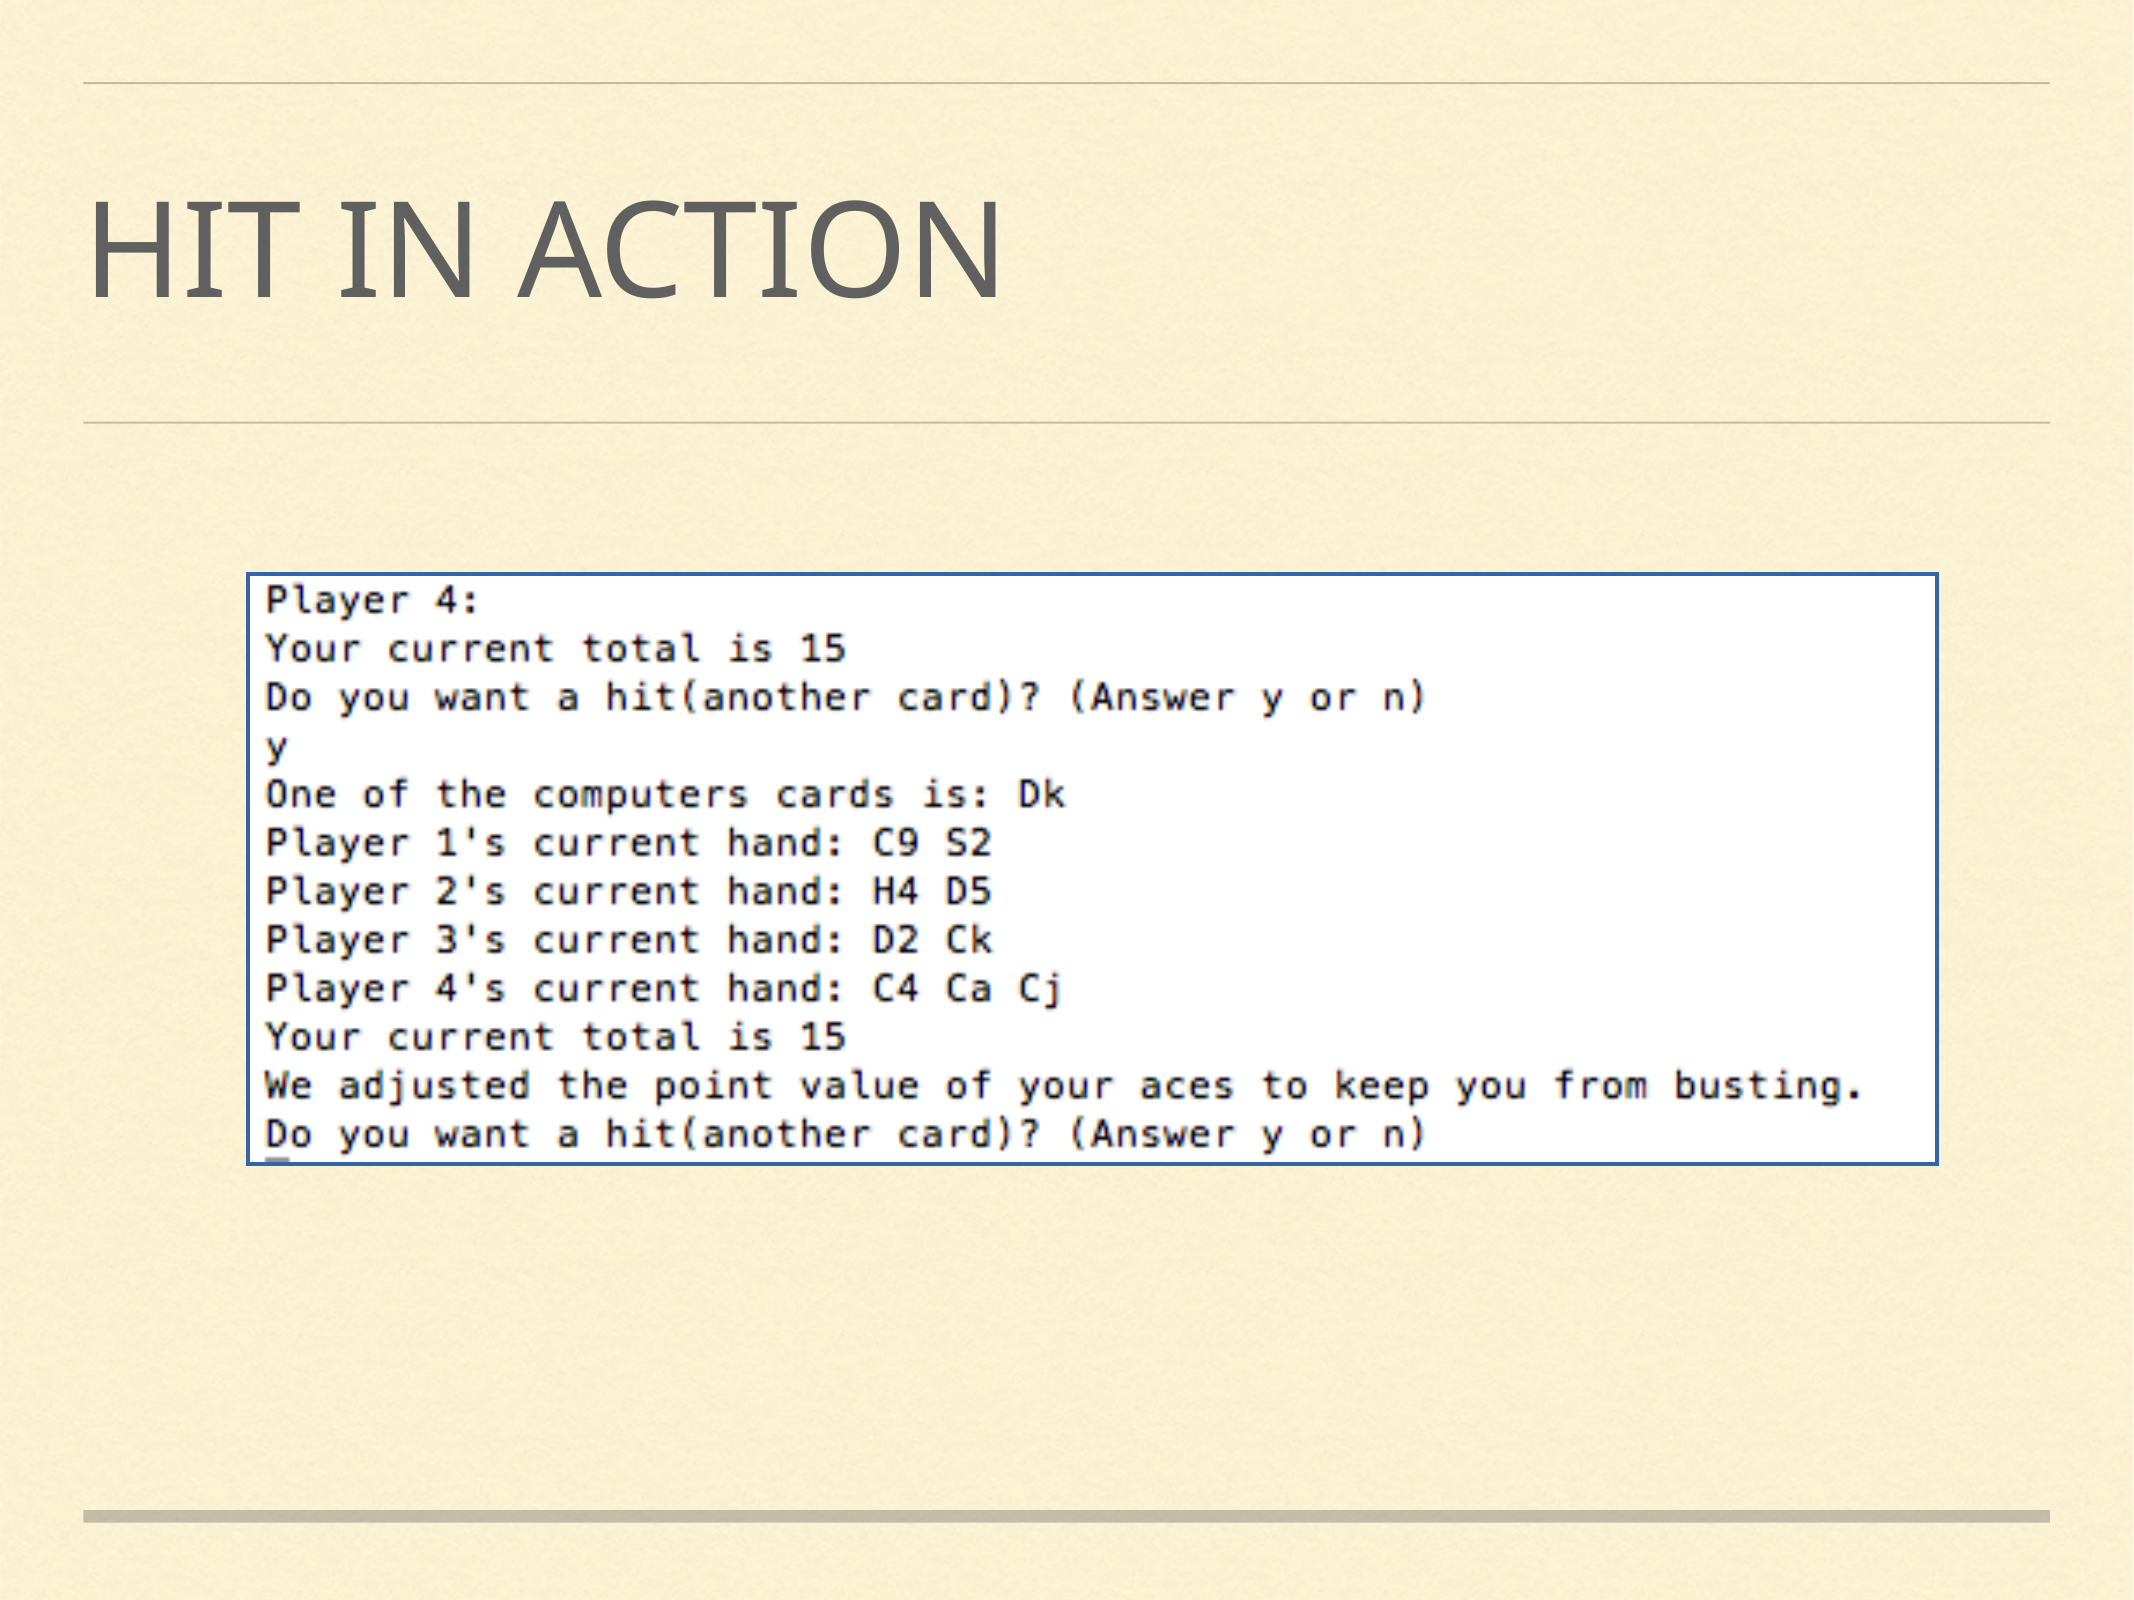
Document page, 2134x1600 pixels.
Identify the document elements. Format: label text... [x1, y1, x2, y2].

picture [0, 0, 2134, 1600]
title Hit in Action [82, 64, 2051, 444]
